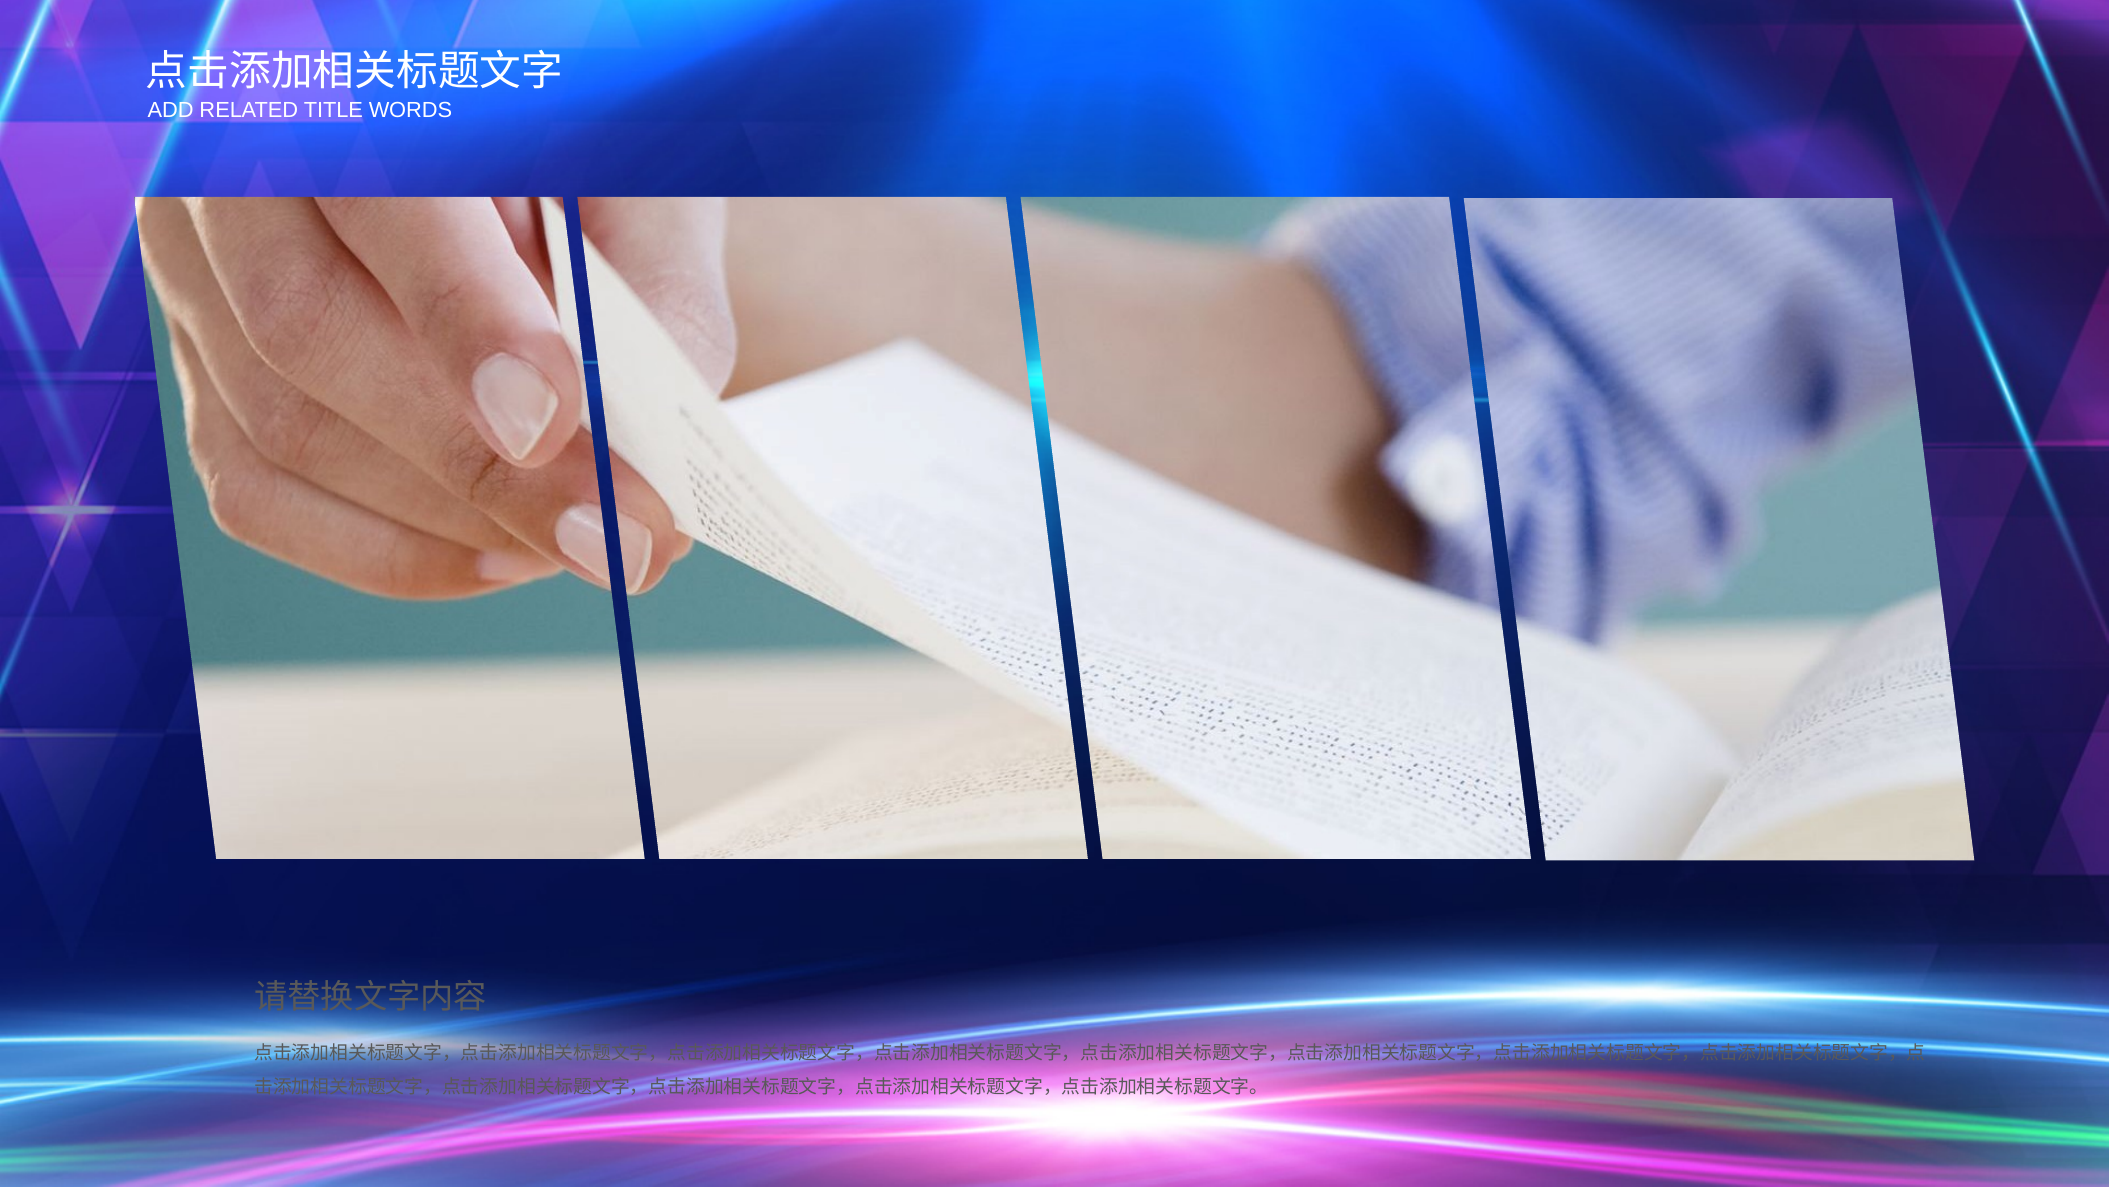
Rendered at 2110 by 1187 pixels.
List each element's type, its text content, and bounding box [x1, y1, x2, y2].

text_box 点击添加相关标题文字，点击添加相关标题文字，点击添加相关标题文字，点击添加相关标题文字，点击添加相关标题文字，点击添加相关标题文字，点击添加相关标题文字，点击添加相关标题文字，点击添加相关标题文字，点击添加相关标题文字，点击添加相关标题文字，点击添加相关标题文字，点击添加相关标题文字。 [239, 1022, 1953, 1113]
picture [0, 0, 2109, 1187]
text_box ADD RELATED TITLE WORDS [147, 96, 453, 123]
text_box [1462, 197, 1976, 862]
text_box 请替换文字内容 [239, 968, 547, 1023]
text_box [132, 195, 646, 860]
text_box [1019, 195, 1533, 860]
text_box 点击添加相关标题文字 [145, 43, 564, 95]
text_box [576, 195, 1090, 860]
